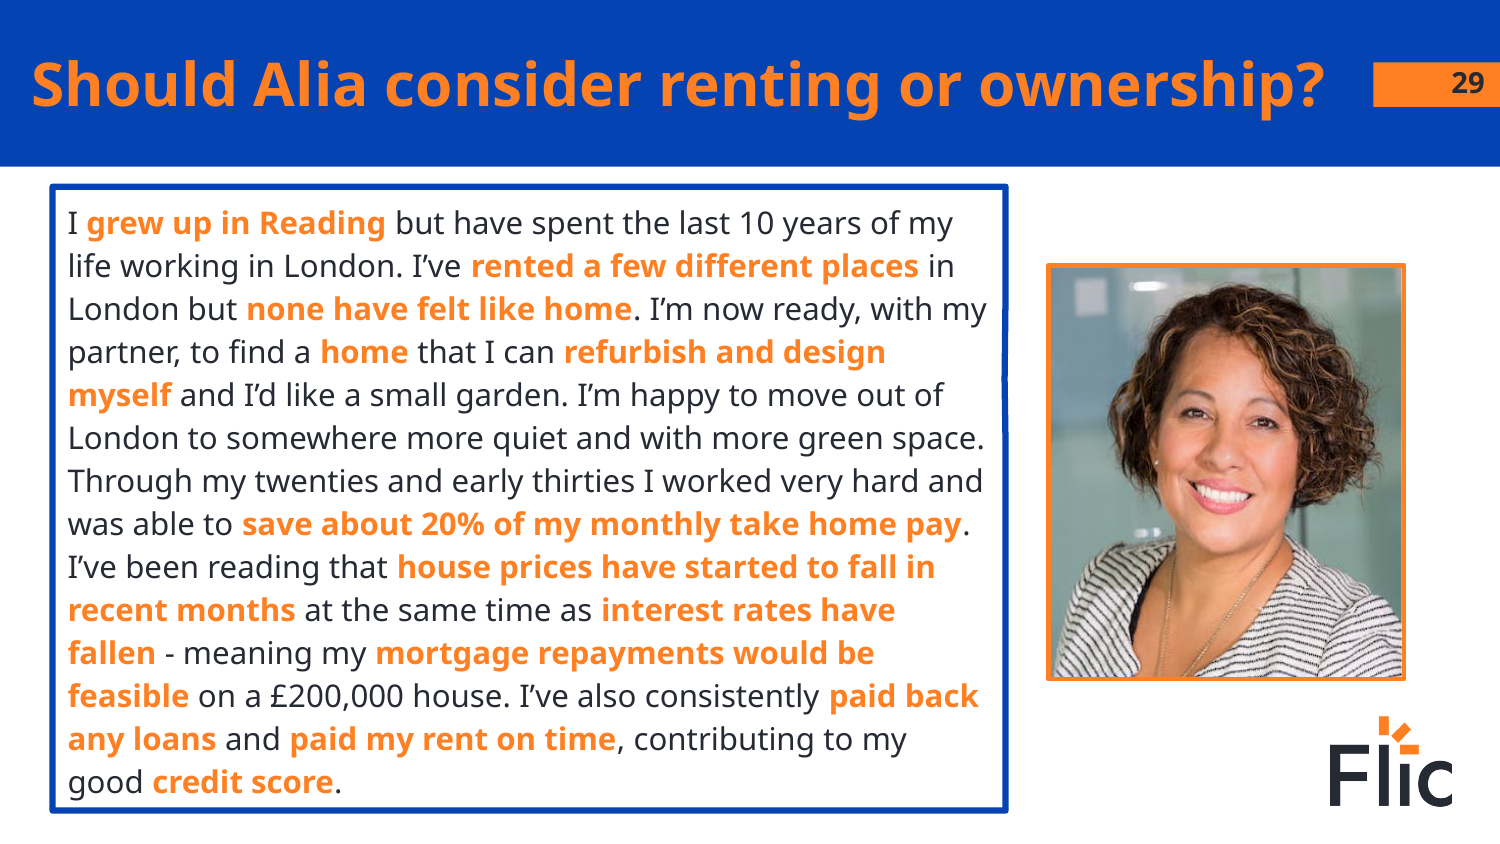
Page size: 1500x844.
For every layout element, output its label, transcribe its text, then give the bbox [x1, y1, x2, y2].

slide_number 29 [1423, 49, 1500, 115]
picture [1330, 716, 1452, 807]
title Should Alia consider renting or ownership? [16, 39, 1423, 125]
picture [1050, 267, 1402, 677]
text_box I grew up in Reading but have spent the last 10 years of my life working in London. I’ve rented a few different places in London but none have felt like home. I’m now ready, with my partner, to find a home that I can refurbish and design myself and I’d like a small garden. I’m happy to move out of London to somewhere more quiet and with more green space. Through my twenties and early thirties I worked very hard and was able to save about 20% of my monthly take home pay. I’ve been reading that house prices have started to fall in recent months at the same time as interest rates have fallen - meaning my mortgage repayments would be feasible on a £200,000 house. I’ve also consistently paid back any loans and paid my rent on time, contributing to my good credit score. [52, 186, 1006, 811]
